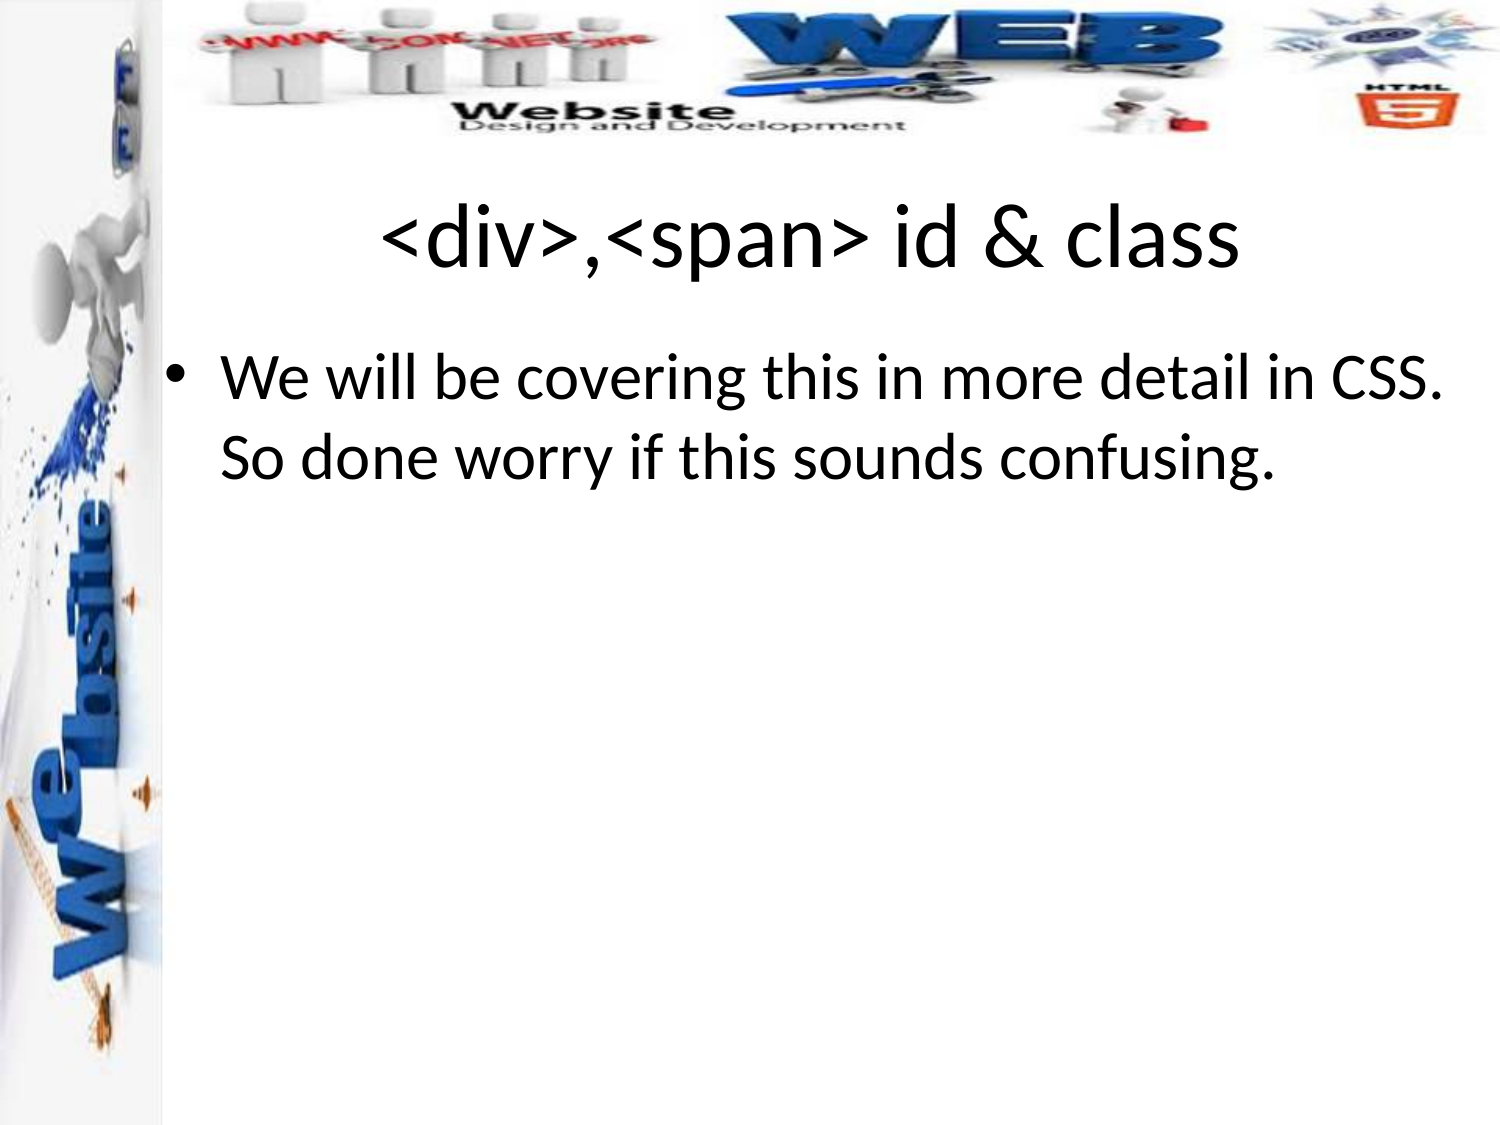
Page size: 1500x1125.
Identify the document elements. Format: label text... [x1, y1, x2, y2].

picture [0, 0, 1500, 1125]
title <div>,<span> id & class [146, 137, 1497, 325]
list We will be covering this in more detail in CSS. So done worry if this sounds confusing. [148, 324, 1499, 1125]
